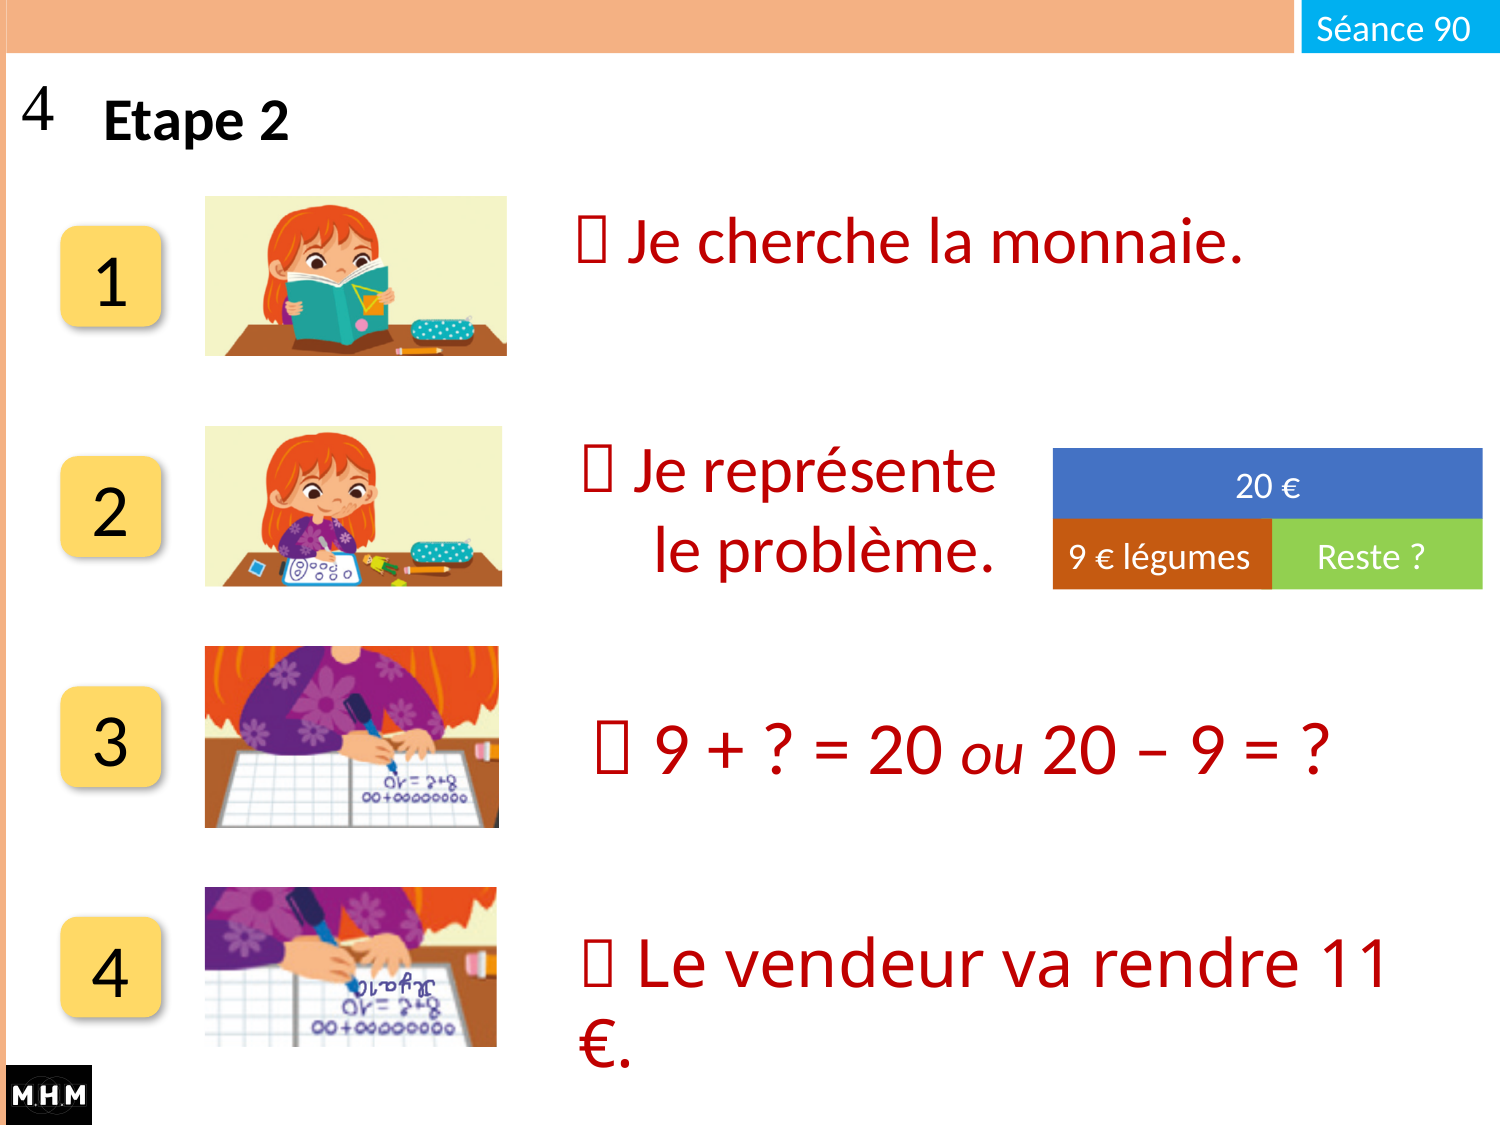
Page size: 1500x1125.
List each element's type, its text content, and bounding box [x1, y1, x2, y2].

picture [204, 196, 515, 356]
text_box 20 € [1052, 447, 1484, 518]
title Etape 2 [88, 35, 1382, 161]
text_box  Je cherche la monnaie. [558, 189, 1458, 285]
picture [6, 1065, 92, 1125]
picture [204, 887, 497, 1047]
text_box 9 € légumes [1052, 518, 1273, 590]
picture [204, 646, 499, 828]
picture [204, 426, 503, 587]
text_box  Je représente le problème. [563, 418, 1415, 593]
text_box 4 [59, 915, 163, 1019]
text_box Reste ? [1273, 518, 1484, 590]
text_box  Le vendeur va rendre 11 €. [563, 913, 1415, 1089]
text_box 3 [59, 685, 163, 789]
text_box 1 [59, 224, 163, 328]
text_box  9 + ? = 20 ou 20 – 9 = ? [575, 692, 1427, 797]
text_box 2 [59, 455, 163, 558]
